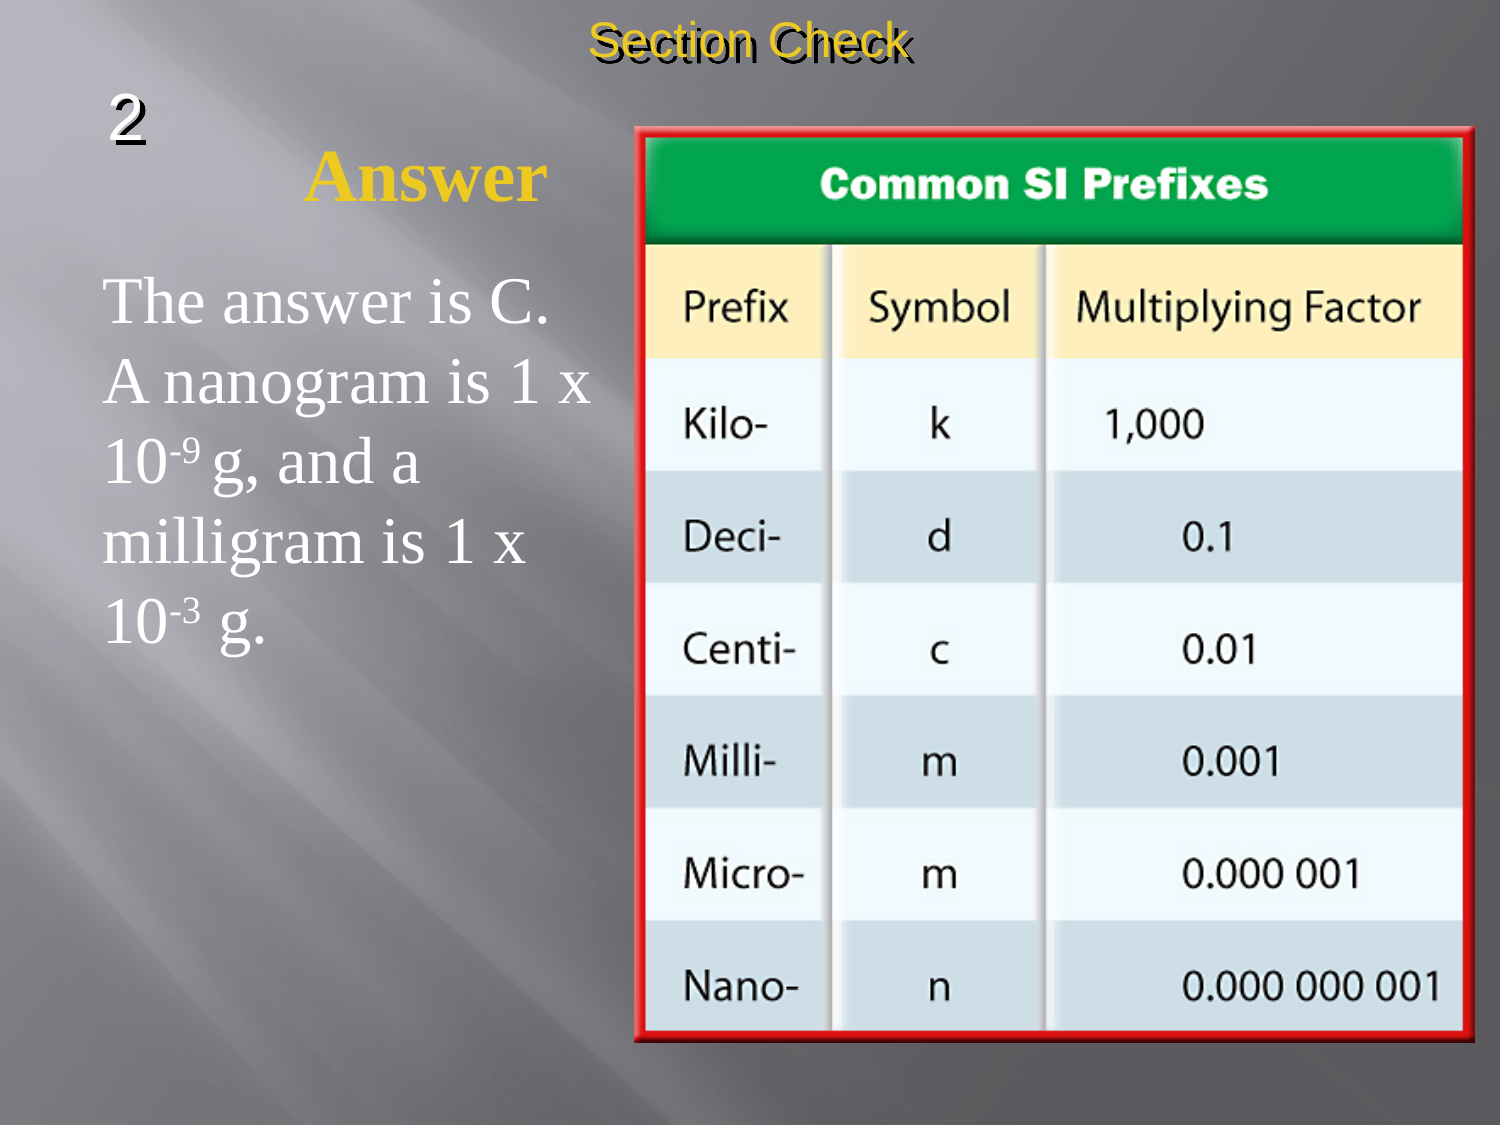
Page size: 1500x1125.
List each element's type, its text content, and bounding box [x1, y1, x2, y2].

picture [633, 126, 1476, 1043]
text_box Section Check [572, 0, 925, 75]
text_box 2 [93, 66, 160, 162]
text_box Answer [288, 128, 565, 225]
text_box The answer is C. A nanogram is 1 x 10-9 g, and a milligram is 1 x 10-3 g. [87, 249, 613, 665]
